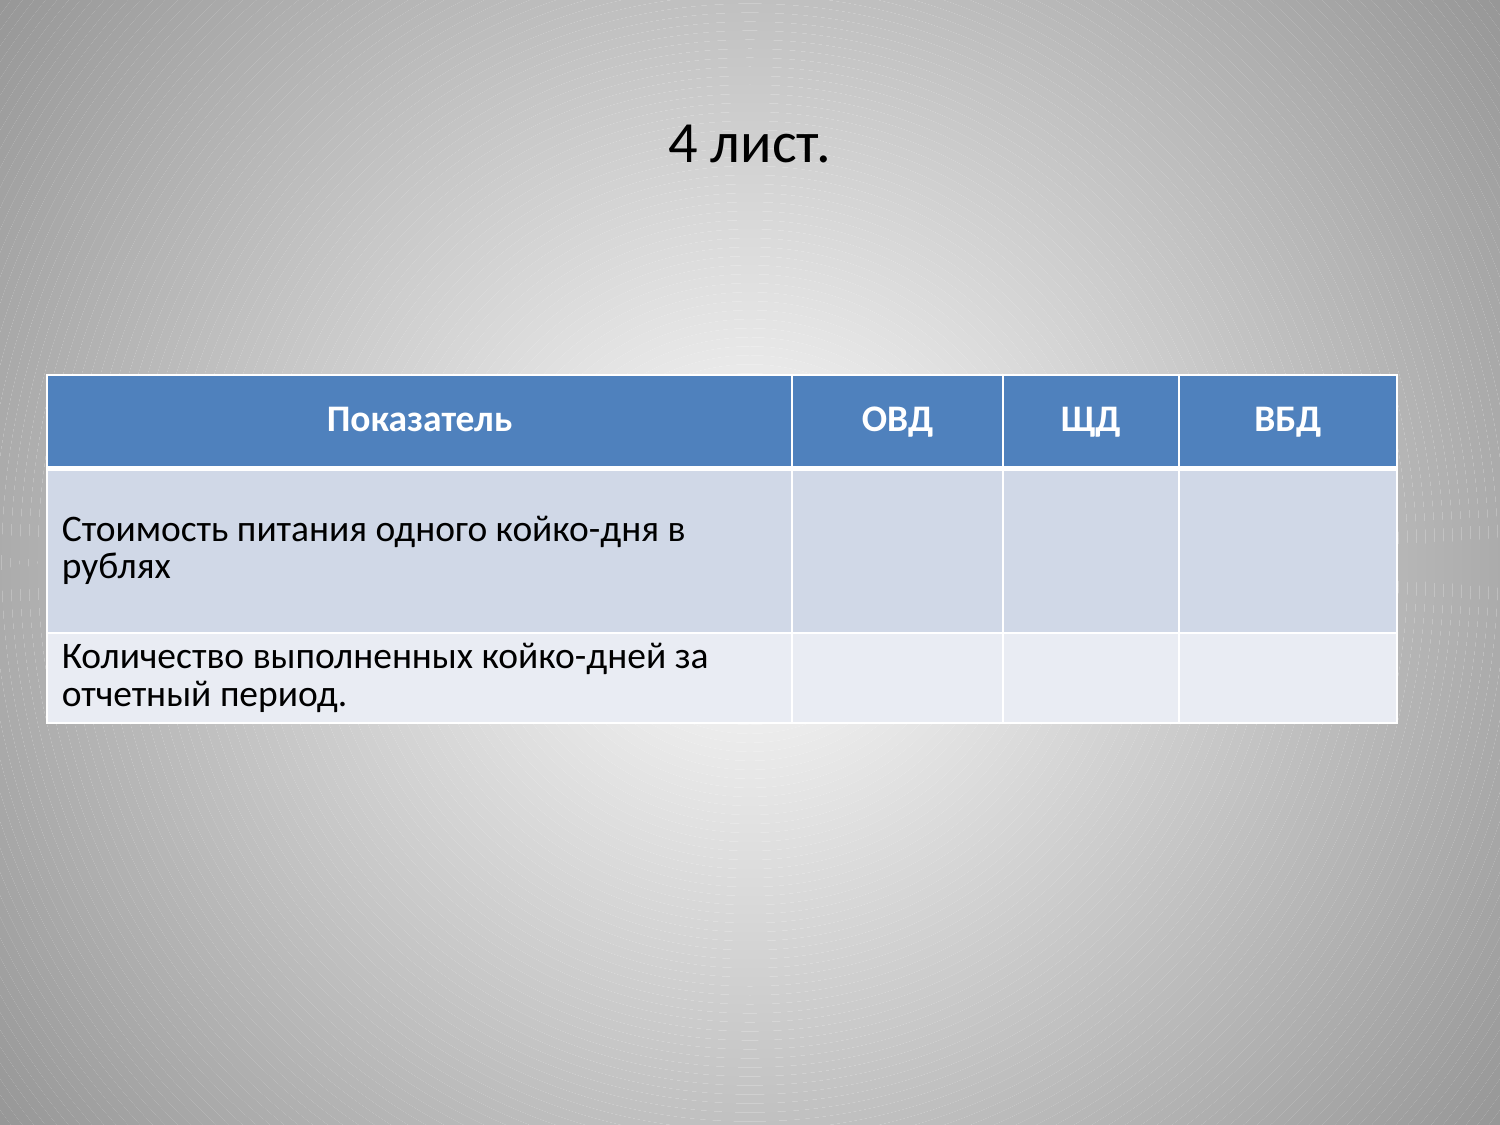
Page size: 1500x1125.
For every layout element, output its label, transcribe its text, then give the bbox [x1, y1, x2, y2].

table_cell [1180, 634, 1396, 722]
table_cell [1004, 471, 1178, 632]
table_cell [793, 471, 1002, 632]
table_header ОВД [793, 376, 1002, 466]
table_cell [1004, 634, 1178, 722]
table_header ЩД [1004, 376, 1178, 466]
table_cell Количество выполненных койко-дней за отчетный период. [48, 634, 791, 722]
table_cell [1180, 471, 1396, 632]
title 4 лист. [75, 45, 1425, 233]
table_header Показатель [48, 376, 791, 466]
table_header ВБД [1180, 376, 1396, 466]
table_cell [793, 634, 1002, 722]
table_cell Стоимость питания одного койко-дня в рублях [48, 471, 791, 632]
